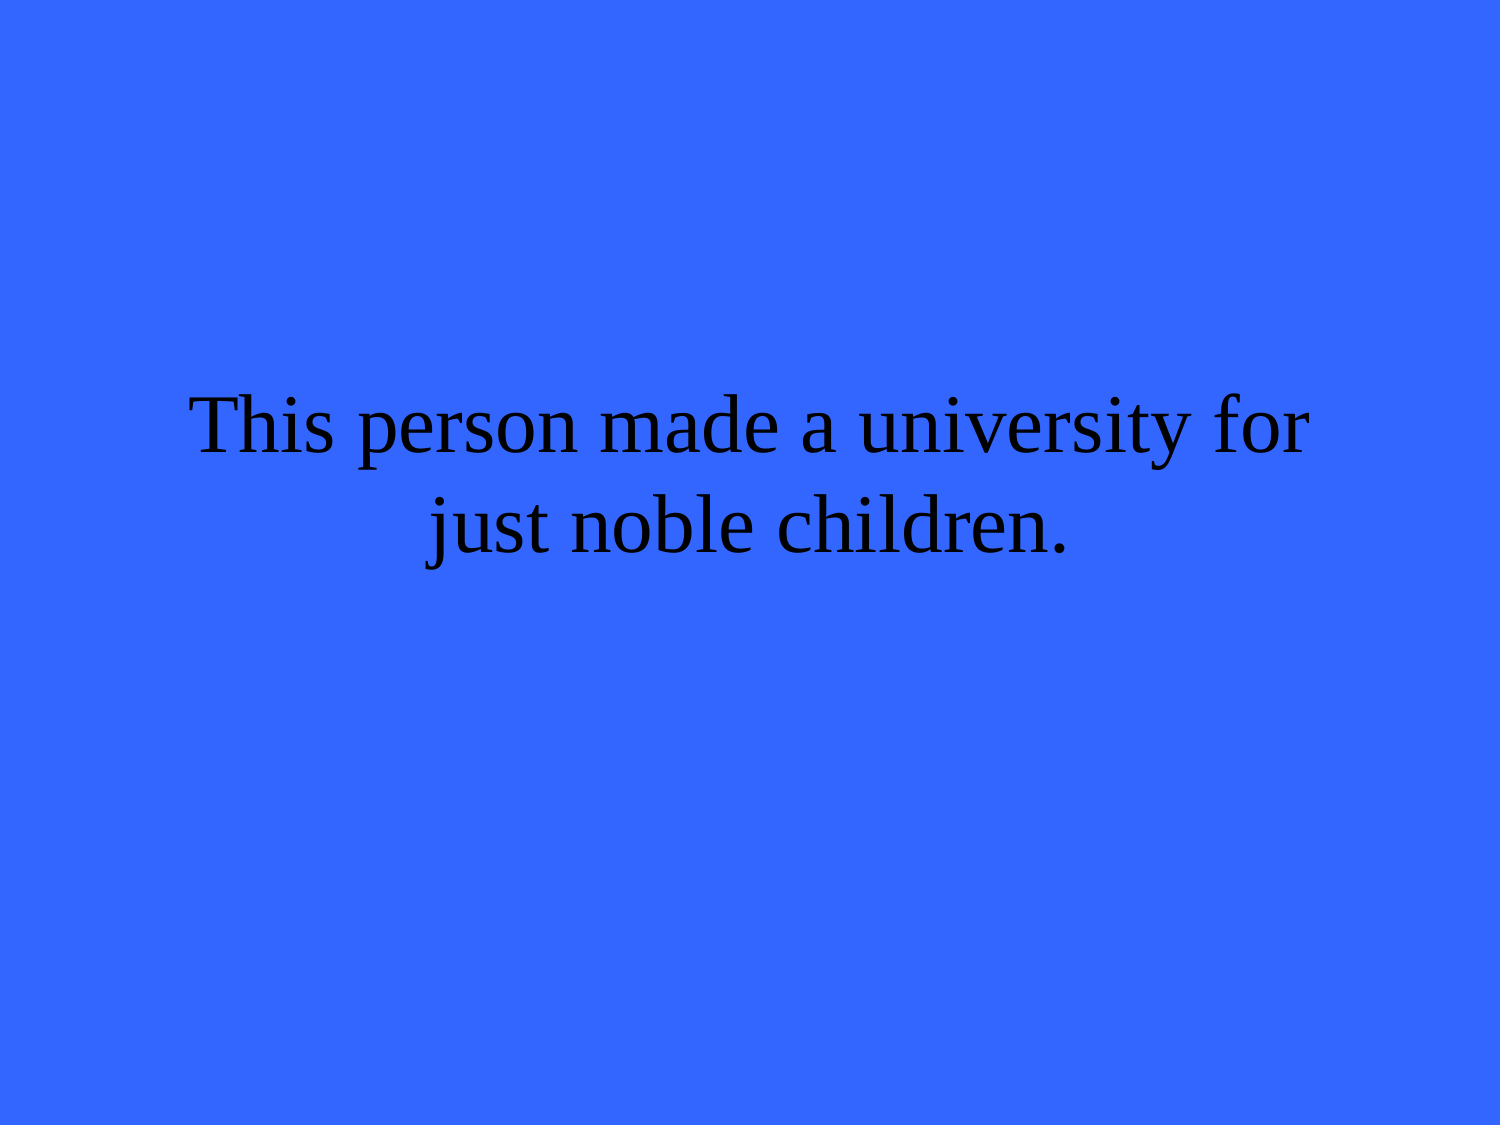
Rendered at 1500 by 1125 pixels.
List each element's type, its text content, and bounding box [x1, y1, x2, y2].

title This person made a university for just noble children. [112, 374, 1388, 563]
